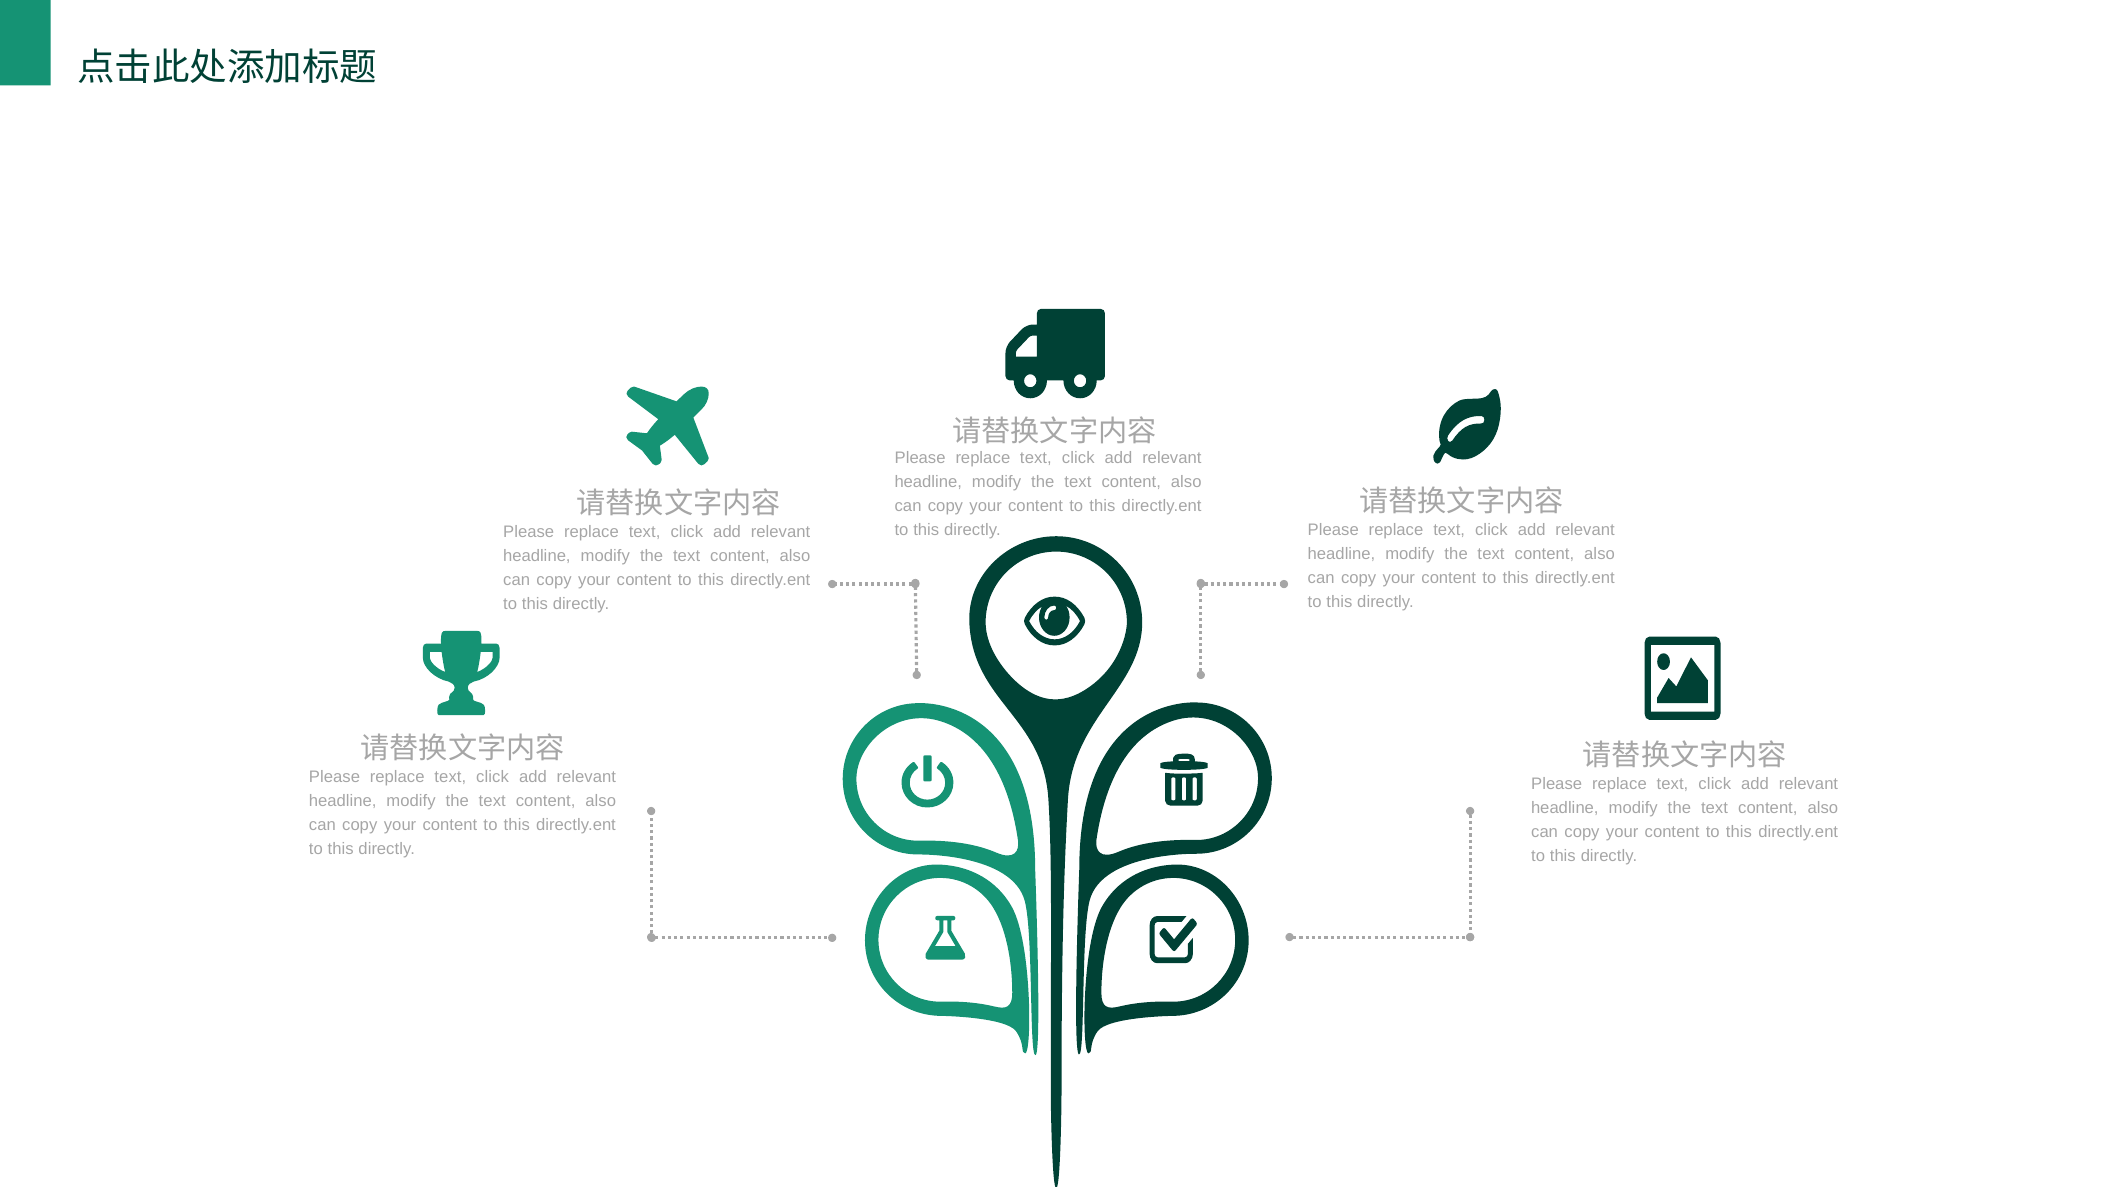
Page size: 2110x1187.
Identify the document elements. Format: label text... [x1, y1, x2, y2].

text_box 请替换文字内容 [360, 722, 566, 762]
text_box [422, 630, 500, 716]
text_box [842, 694, 1043, 1058]
text_box 请替换文字内容 [952, 405, 1158, 443]
text_box Please replace text, click add relevant headline, modify the text content, also can copy your content to this directly.ent to this directly. [1307, 514, 1616, 611]
text_box [1005, 308, 1105, 399]
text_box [1072, 694, 1272, 1057]
text_box Please replace text, click add relevant headline, modify the text content, also can copy your content to this directly.ent to this directly. [894, 443, 1203, 539]
text_box 点击此处添加标题 [62, 35, 417, 94]
text_box 请替换文字内容 [1582, 729, 1788, 768]
text_box [1644, 636, 1721, 720]
text_box [626, 386, 709, 466]
text_box 请替换文字内容 [576, 477, 782, 517]
text_box 请替换文字内容 [1359, 475, 1564, 514]
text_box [864, 862, 1032, 1054]
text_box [967, 536, 1143, 1187]
text_box Please replace text, click add relevant headline, modify the text content, also can copy your content to this directly.ent to this directly. [503, 517, 811, 613]
text_box Please replace text, click add relevant headline, modify the text content, also can copy your content to this directly.ent to this directly. [308, 762, 617, 859]
text_box [1433, 389, 1501, 464]
text_box Please replace text, click add relevant headline, modify the text content, also can copy your content to this directly.ent to this directly. [1531, 768, 1839, 865]
